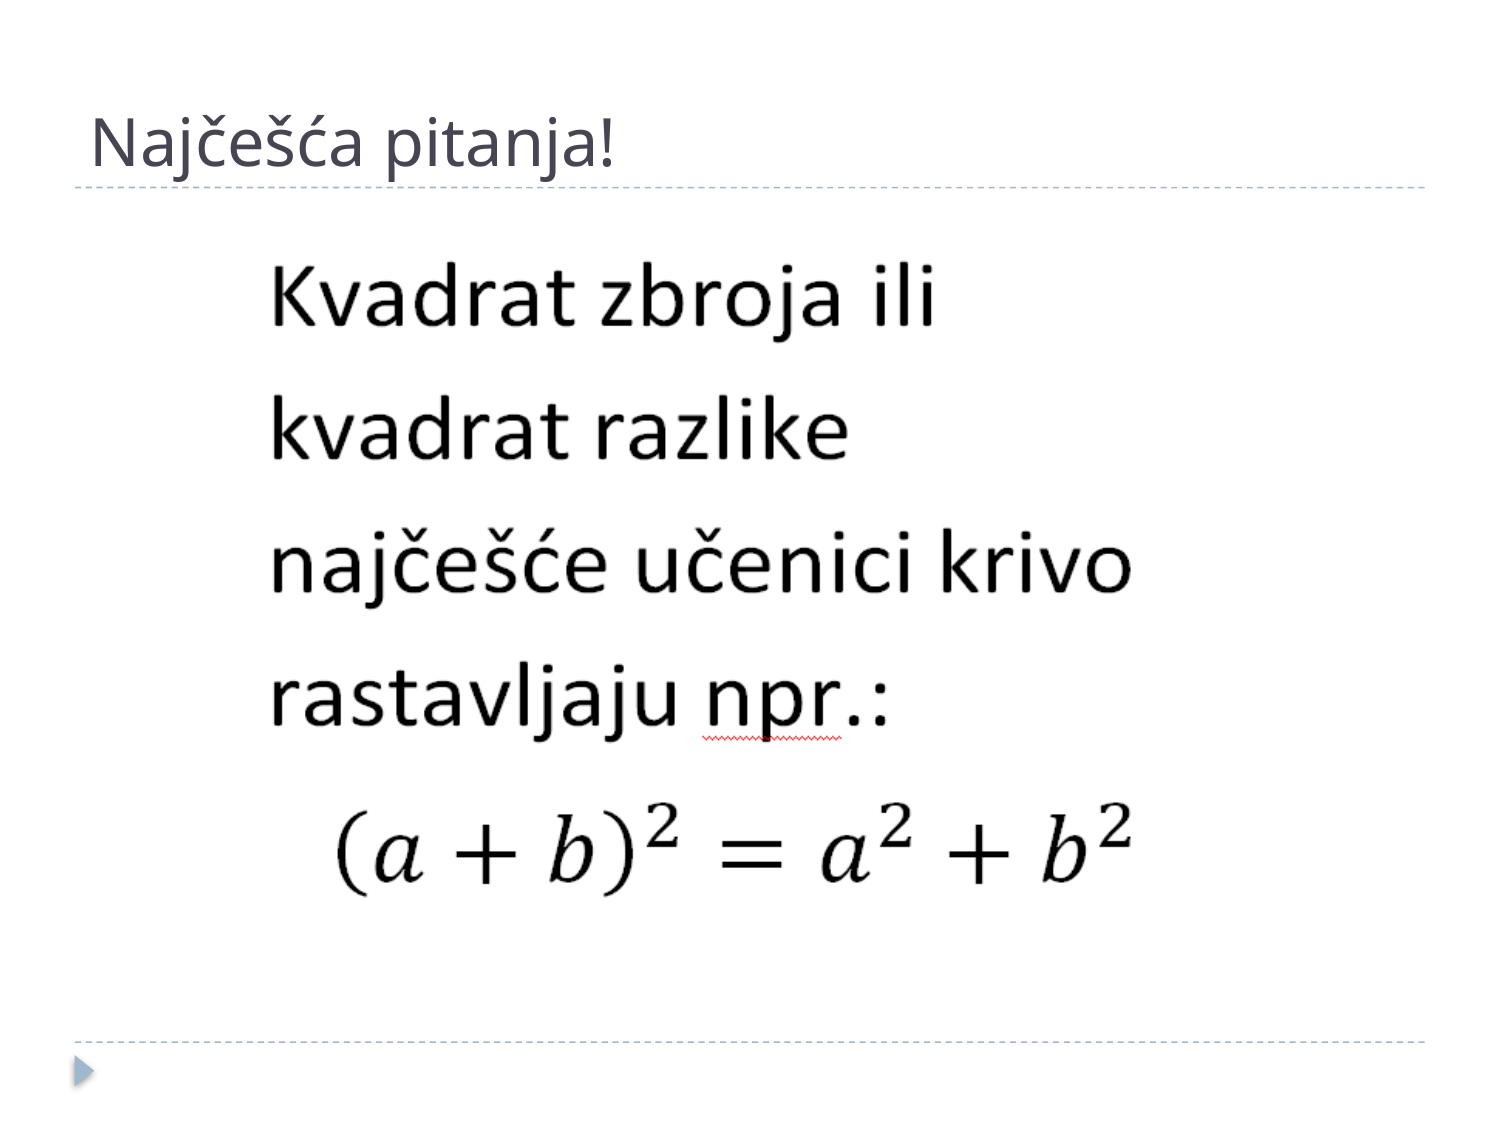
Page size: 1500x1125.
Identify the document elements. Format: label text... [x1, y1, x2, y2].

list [135, 237, 1337, 1024]
title Najčešća pitanja! [75, 24, 1425, 188]
